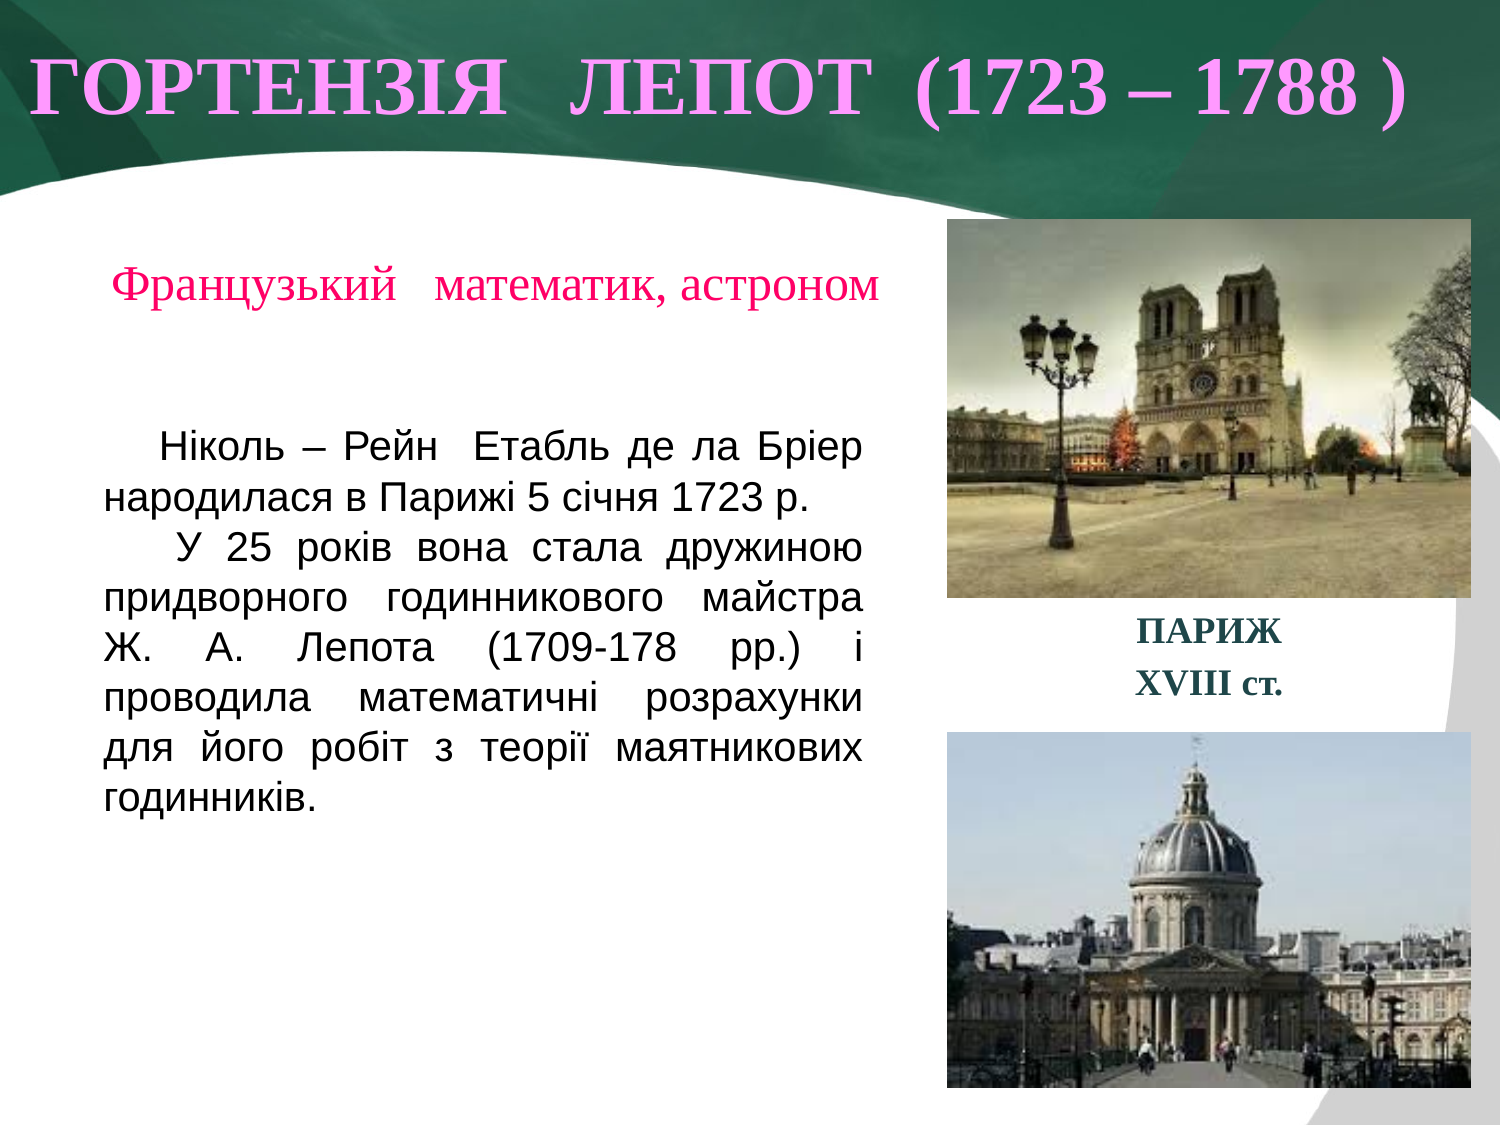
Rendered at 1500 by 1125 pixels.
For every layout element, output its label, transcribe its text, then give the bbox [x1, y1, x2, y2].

title ГОРТЕНЗІЯ ЛЕПОТ (1723 – 1788 ) [0, 0, 1459, 163]
text_box Ніколь – Рейн Етабль де ла Бріер народилася в Парижі 5 січня 1723 р. У 25 років вона стала дружиною придворного годинникового майстра Ж. А. Лепота (1709-178 рр.) і проводила математичні розрахунки для його робіт з теорії маятникових годинників. [88, 411, 879, 827]
text_box Французький математик, астроном [44, 243, 942, 338]
picture [0, 0, 1500, 1125]
list ПАРИЖ ХVІІІ ст. [947, 605, 1471, 732]
